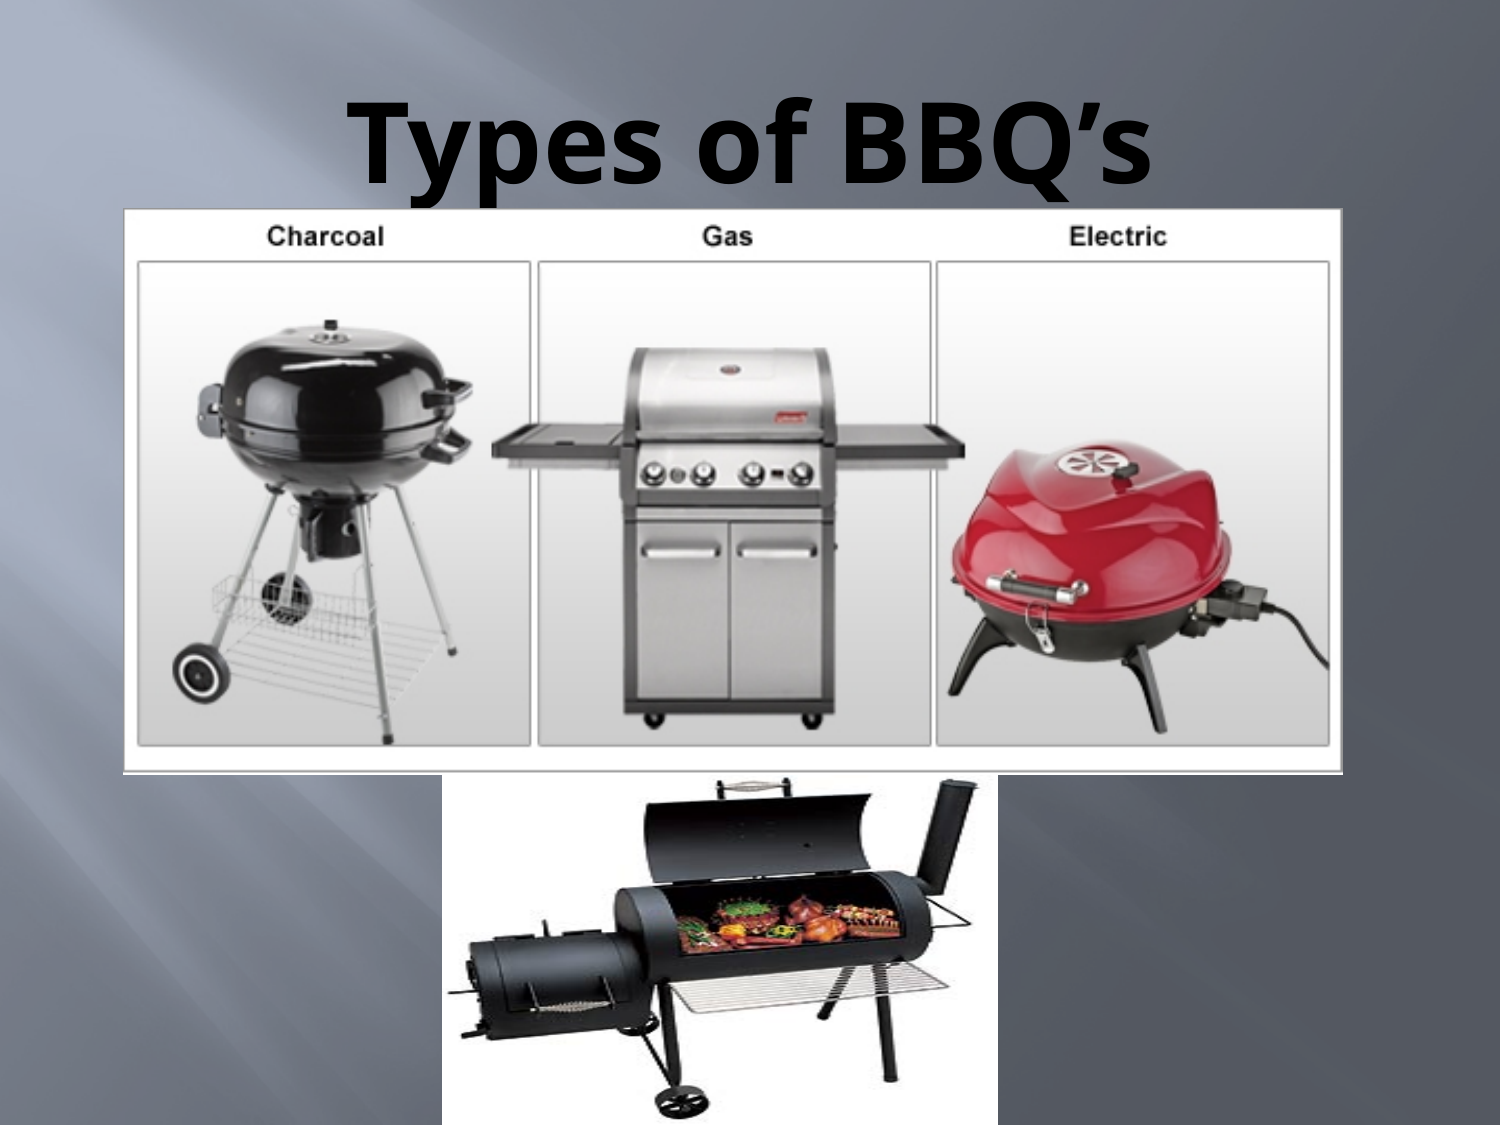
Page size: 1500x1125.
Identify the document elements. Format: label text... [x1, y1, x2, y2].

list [123, 207, 1343, 776]
title Types of BBQ’s [75, 45, 1425, 233]
picture [442, 774, 999, 1125]
